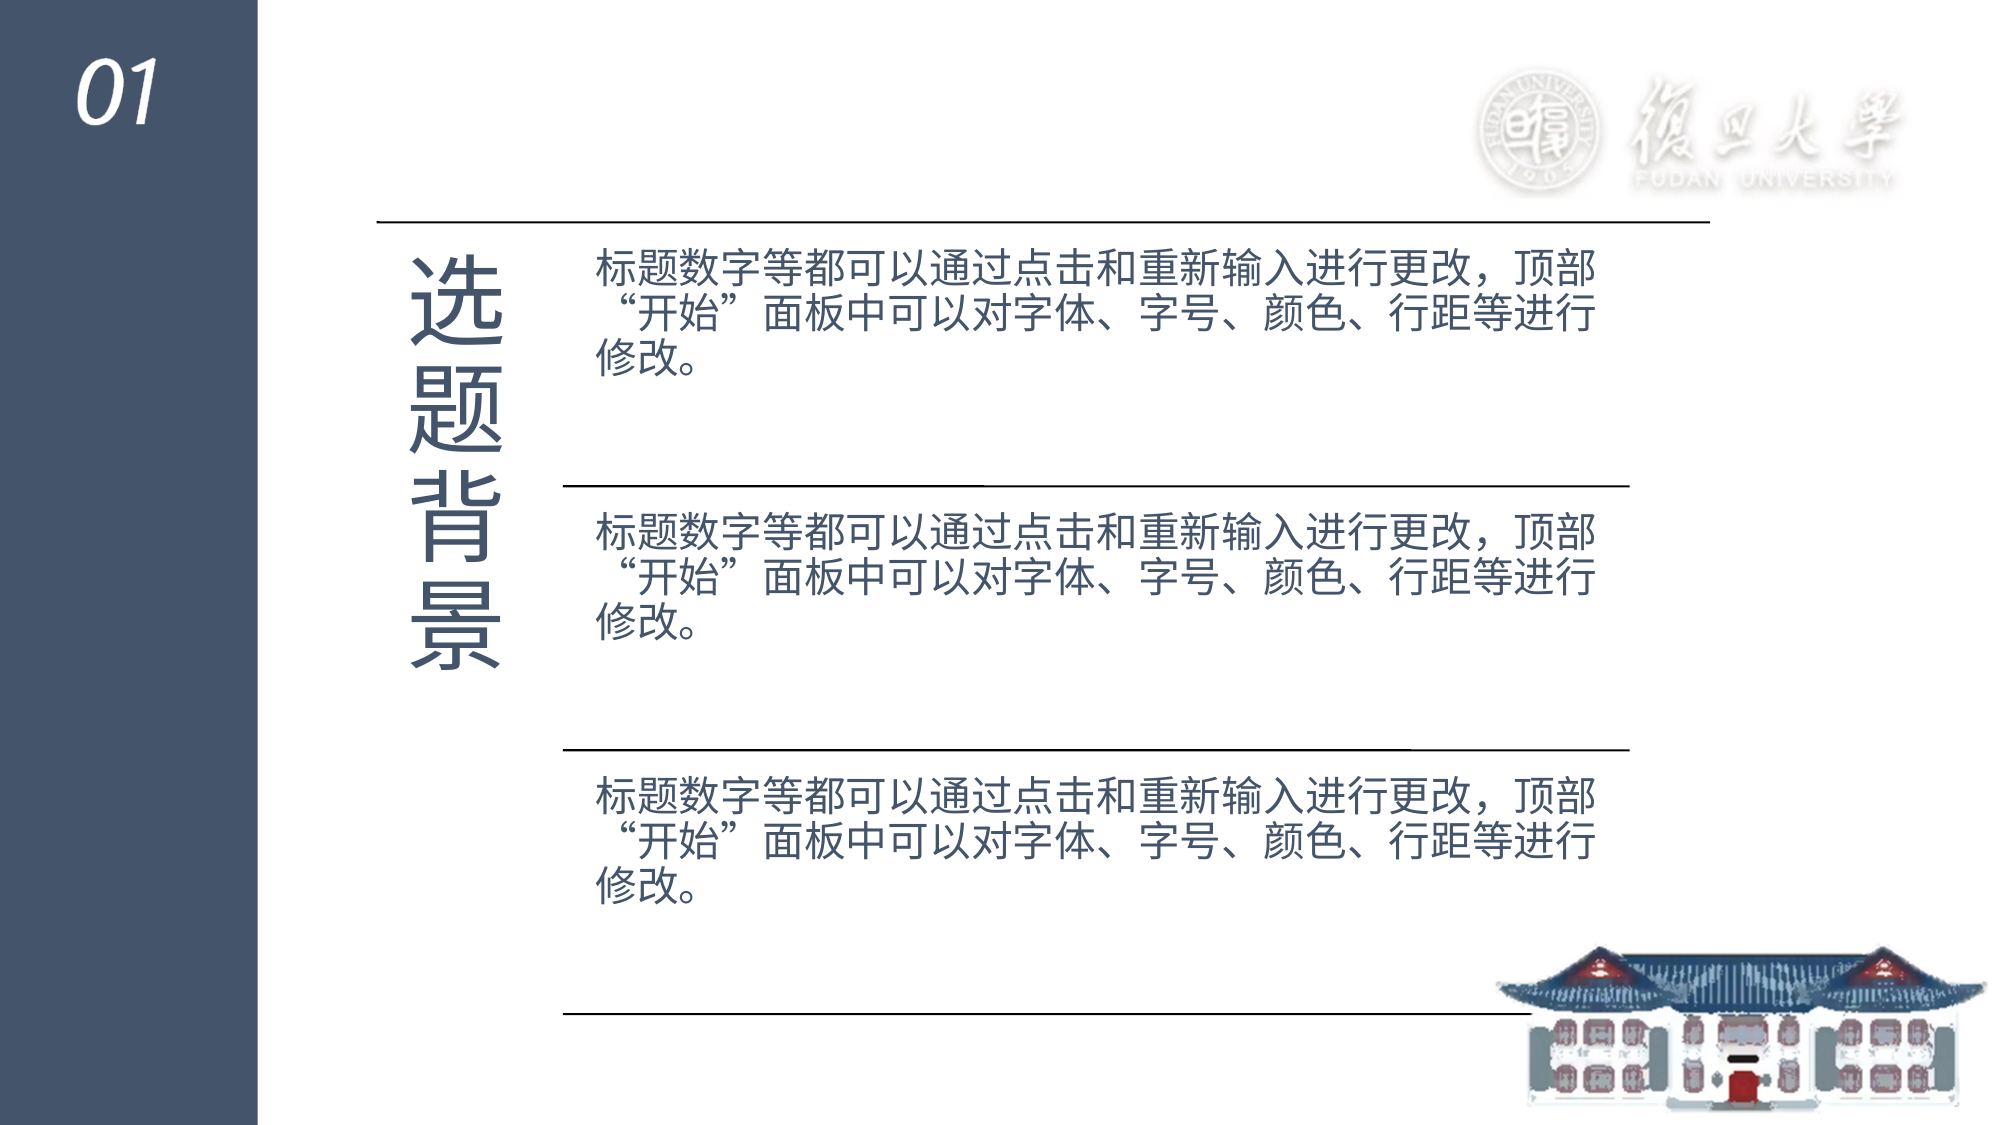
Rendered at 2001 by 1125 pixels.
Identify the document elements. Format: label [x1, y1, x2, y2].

picture [1470, 933, 2000, 1125]
text_box [376, 221, 1710, 1028]
picture [13, 0, 258, 211]
text_box [0, 0, 259, 1125]
picture [1448, 56, 1936, 222]
